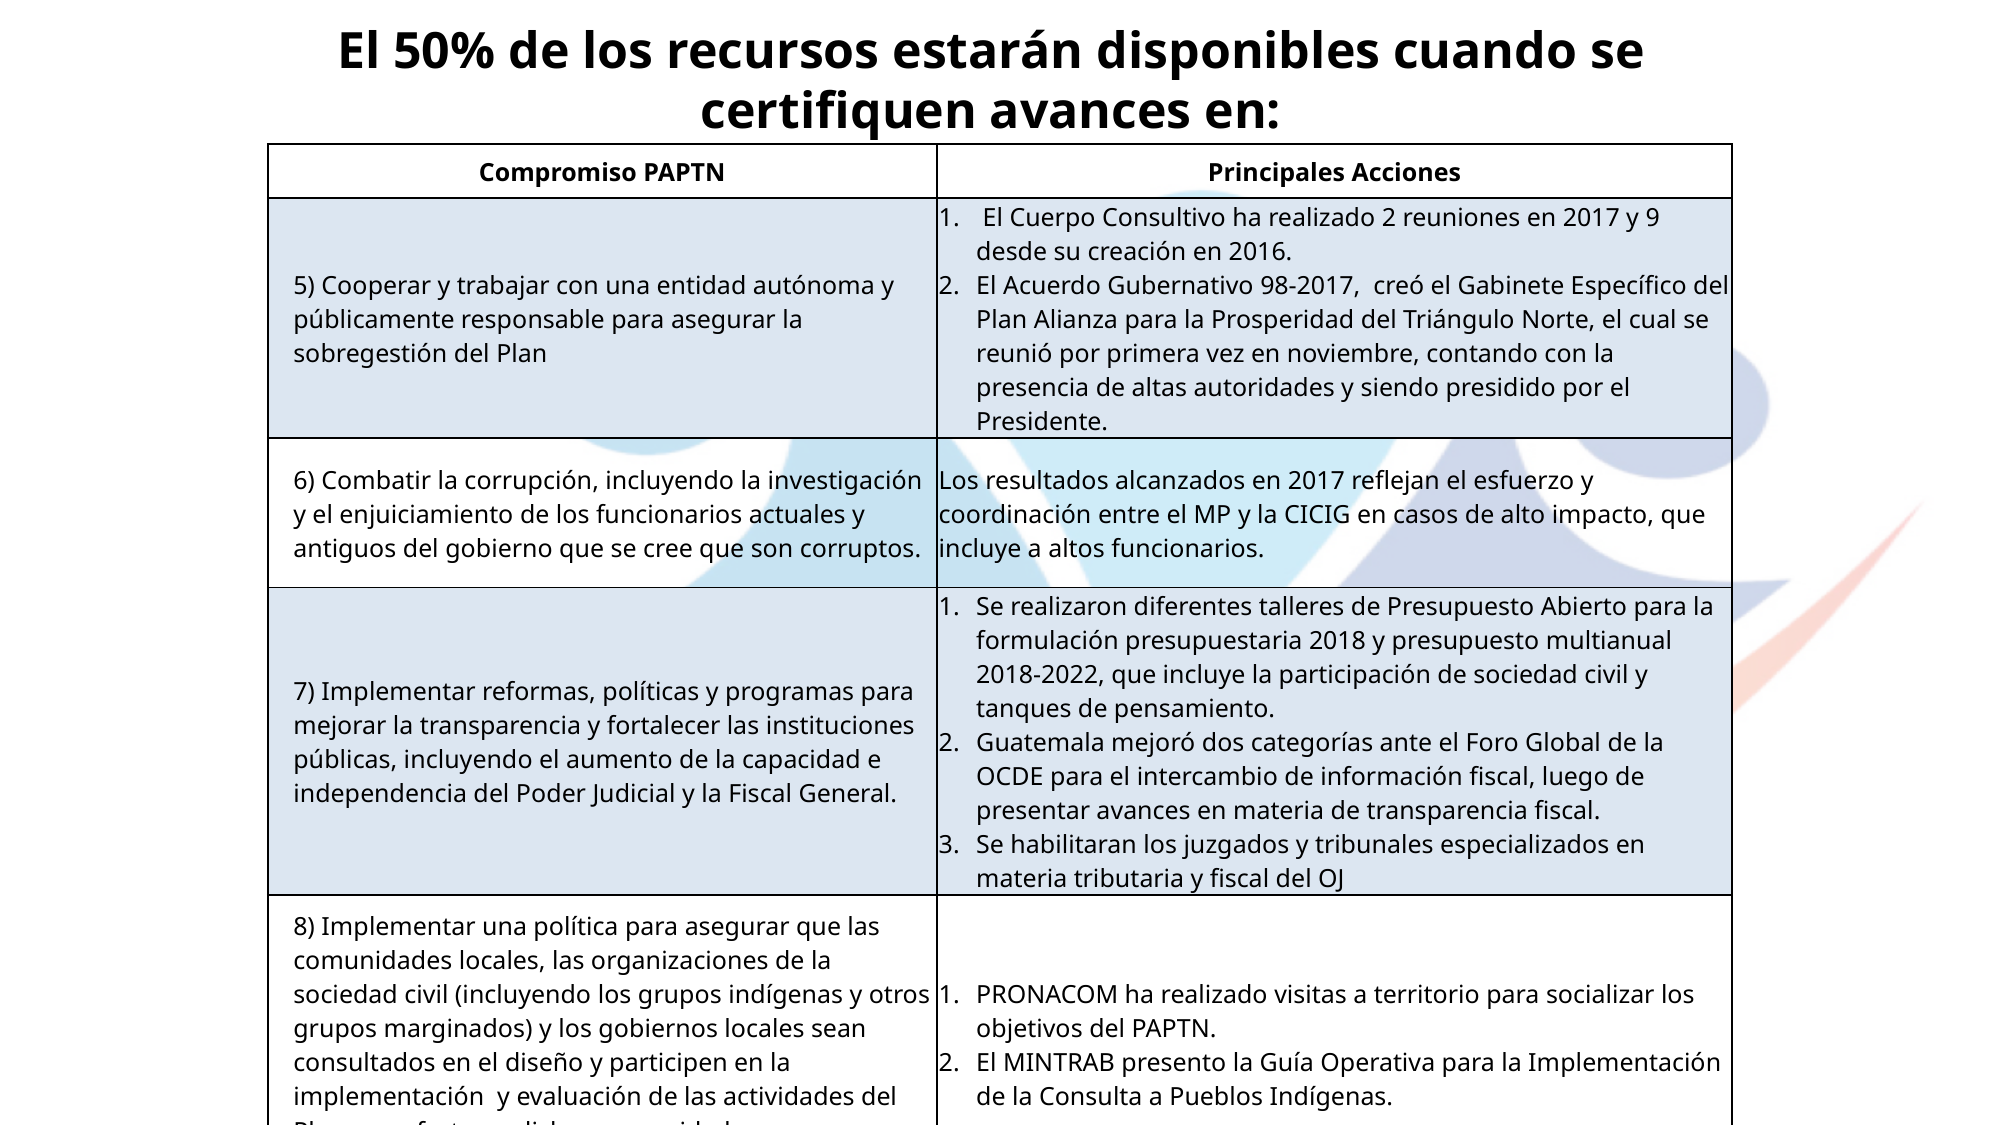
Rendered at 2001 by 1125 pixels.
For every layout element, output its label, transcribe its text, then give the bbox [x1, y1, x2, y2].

table_cell Los resultados alcanzados en 2017 reflejan el esfuerzo y coordinación entre el MP y la CICIG en casos de alto impacto, que incluye a altos funcionarios. [938, 439, 1731, 587]
table_cell 6) Combatir la corrupción, incluyendo la investigación y el enjuiciamiento de los funcionarios actuales y antiguos del gobierno que se cree que son corruptos. [269, 439, 936, 587]
table_cell Se realizaron diferentes talleres de Presupuesto Abierto para la formulación presupuestaria 2018 y presupuesto multianual 2018-2022, que incluye la participación de sociedad civil y tanques de pensamiento. Guatemala mejoró dos categorías ante el Foro Global de la OCDE para el intercambio de información fiscal, luego de presentar avances en materia de transparencia fiscal. Se habilitaran los juzgados y tribunales especializados en materia tributaria y fiscal del OJ [938, 588, 1731, 894]
title El 50% de los recursos estarán disponibles cuando se certifiquen avances en: [249, 19, 1733, 138]
table_header Compromiso PAPTN [269, 145, 936, 197]
table_cell 5) Cooperar y trabajar con una entidad autónoma y públicamente responsable para asegurar la sobregestión del Plan [269, 199, 936, 437]
table_cell 7) Implementar reformas, políticas y programas para mejorar la transparencia y fortalecer las instituciones públicas, incluyendo el aumento de la capacidad e independencia del Poder Judicial y la Fiscal General. [269, 588, 936, 894]
table_cell 8) Implementar una política para asegurar que las comunidades locales, las organizaciones de la sociedad civil (incluyendo los grupos indígenas y otros grupos marginados) y los gobiernos locales sean consultados en el diseño y participen en la implementación y evaluación de las actividades del Plan que afectan a dichas comunidades, organizaciones y gobiernos. [269, 896, 936, 1125]
table_cell PRONACOM ha realizado visitas a territorio para socializar los objetivos del PAPTN. El MINTRAB presento la Guía Operativa para la Implementación de la Consulta a Pueblos Indígenas. [938, 896, 1731, 1125]
table_header Principales Acciones [938, 145, 1731, 197]
table_cell El Cuerpo Consultivo ha realizado 2 reuniones en 2017 y 9 desde su creación en 2016. El Acuerdo Gubernativo 98-2017, creó el Gabinete Específico del Plan Alianza para la Prosperidad del Triángulo Norte, el cual se reunió por primera vez en noviembre, contando con la presencia de altas autoridades y siendo presidido por el Presidente. [938, 199, 1731, 437]
